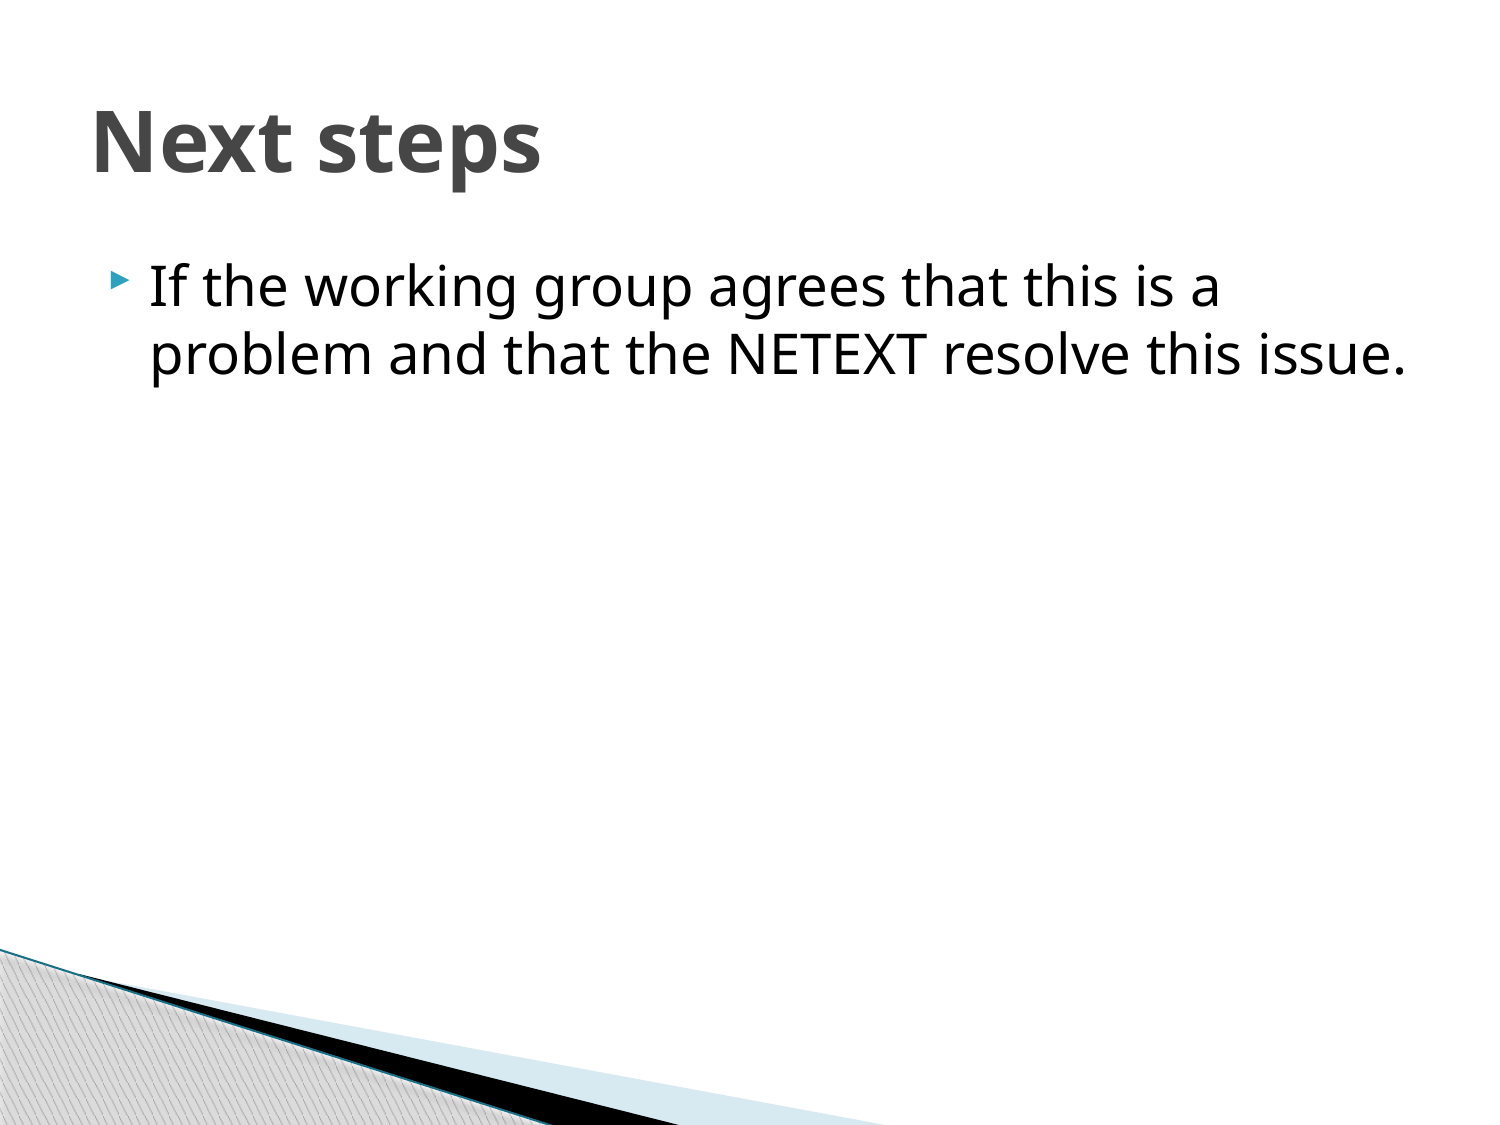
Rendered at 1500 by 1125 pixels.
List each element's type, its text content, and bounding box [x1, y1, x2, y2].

title Next steps [75, 45, 1425, 233]
list If the working group agrees that this is a problem and that the NETEXT resolve this issue. [75, 243, 1425, 986]
